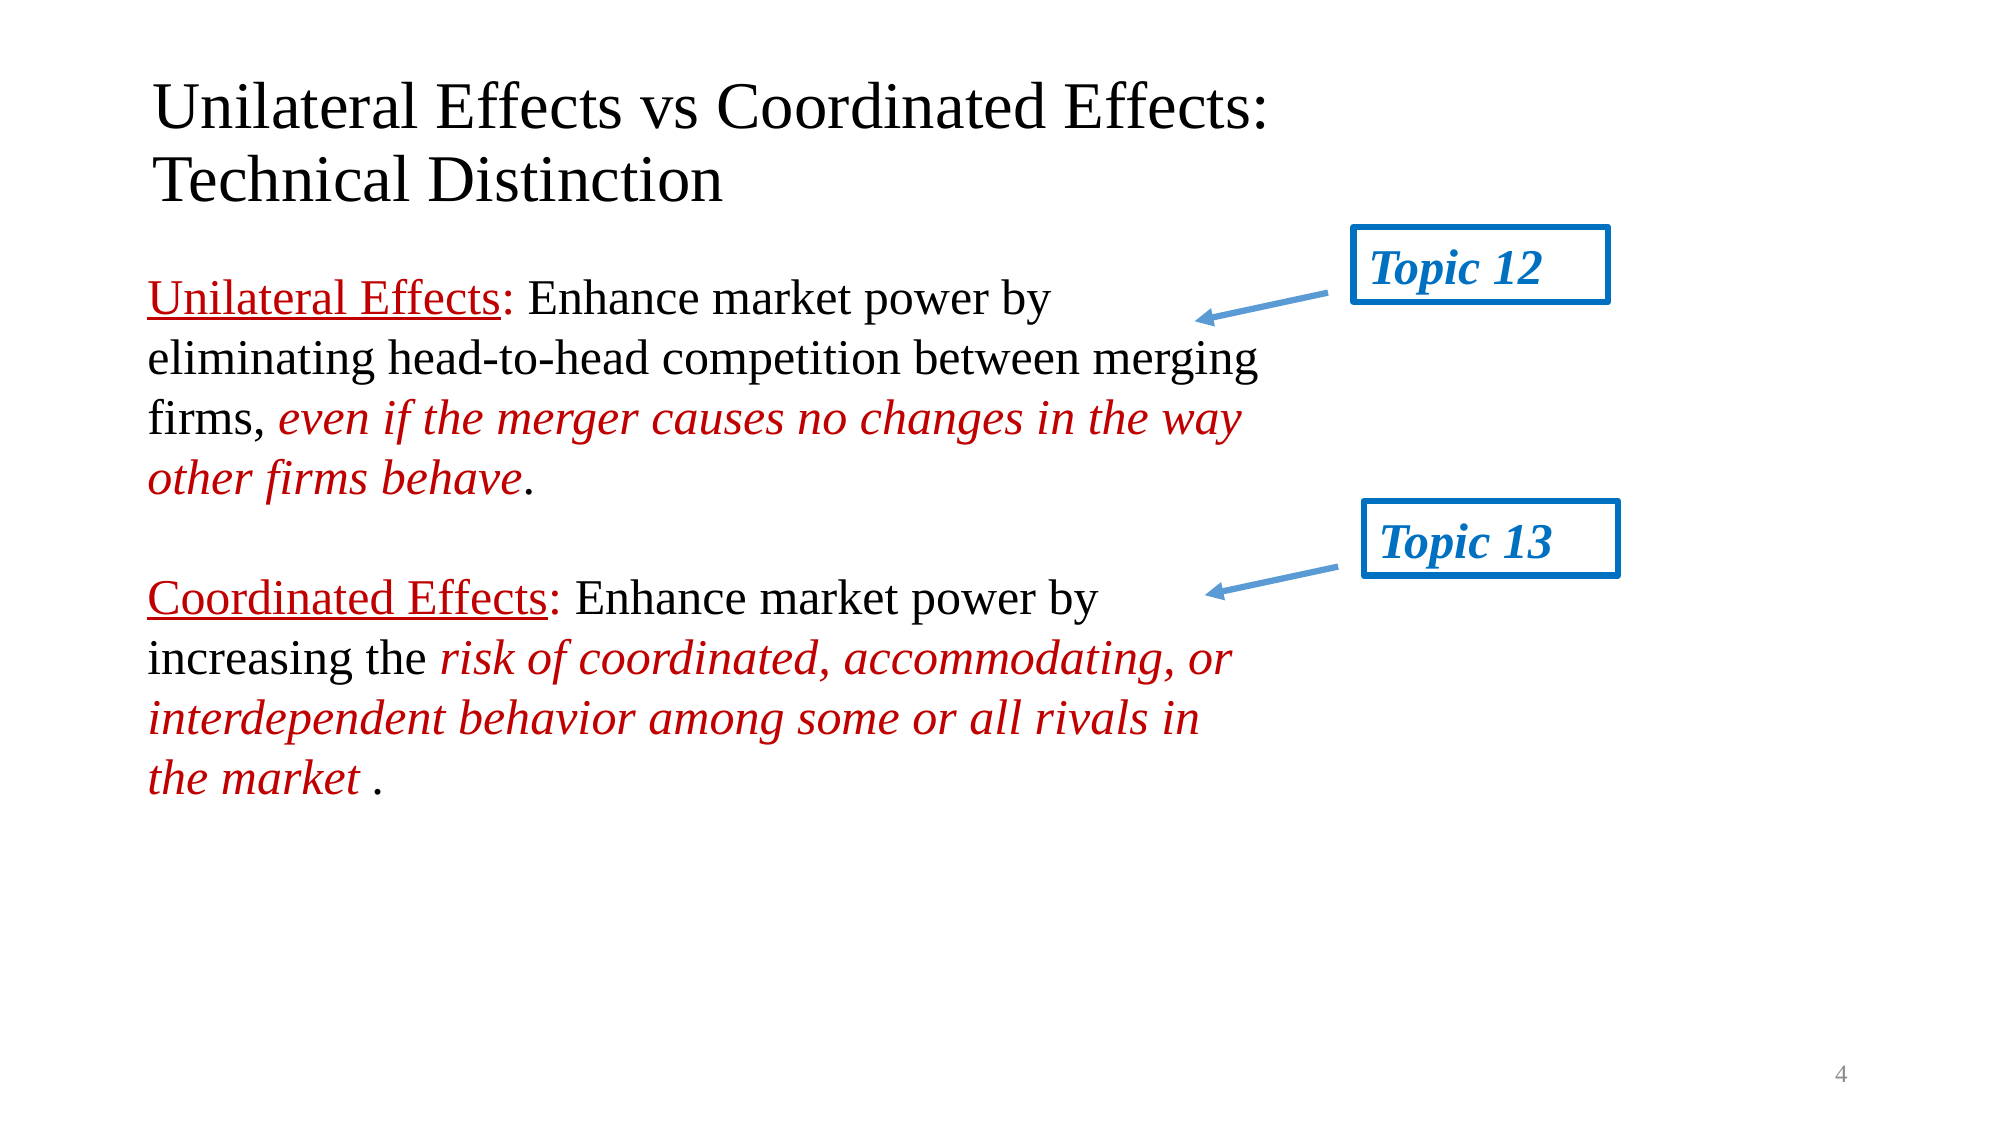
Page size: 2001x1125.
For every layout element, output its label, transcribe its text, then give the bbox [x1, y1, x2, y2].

text_box Topic 13 [1363, 500, 1618, 576]
text_box Unilateral Effects: Enhance market power by eliminating head-to-head competition between merging firms, even if the merger causes no changes in the way other firms behave. Coordinated Effects: Enhance market power by increasing the risk of coordinated, accommodating, or interdependent behavior among some or all rivals in the market . [132, 256, 1280, 812]
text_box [1204, 566, 1339, 596]
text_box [1194, 292, 1329, 322]
title Unilateral Effects vs Coordinated Effects: Technical Distinction [137, 59, 1863, 227]
slide_number 4 [1412, 1042, 1863, 1103]
text_box Topic 12 [1353, 226, 1608, 302]
